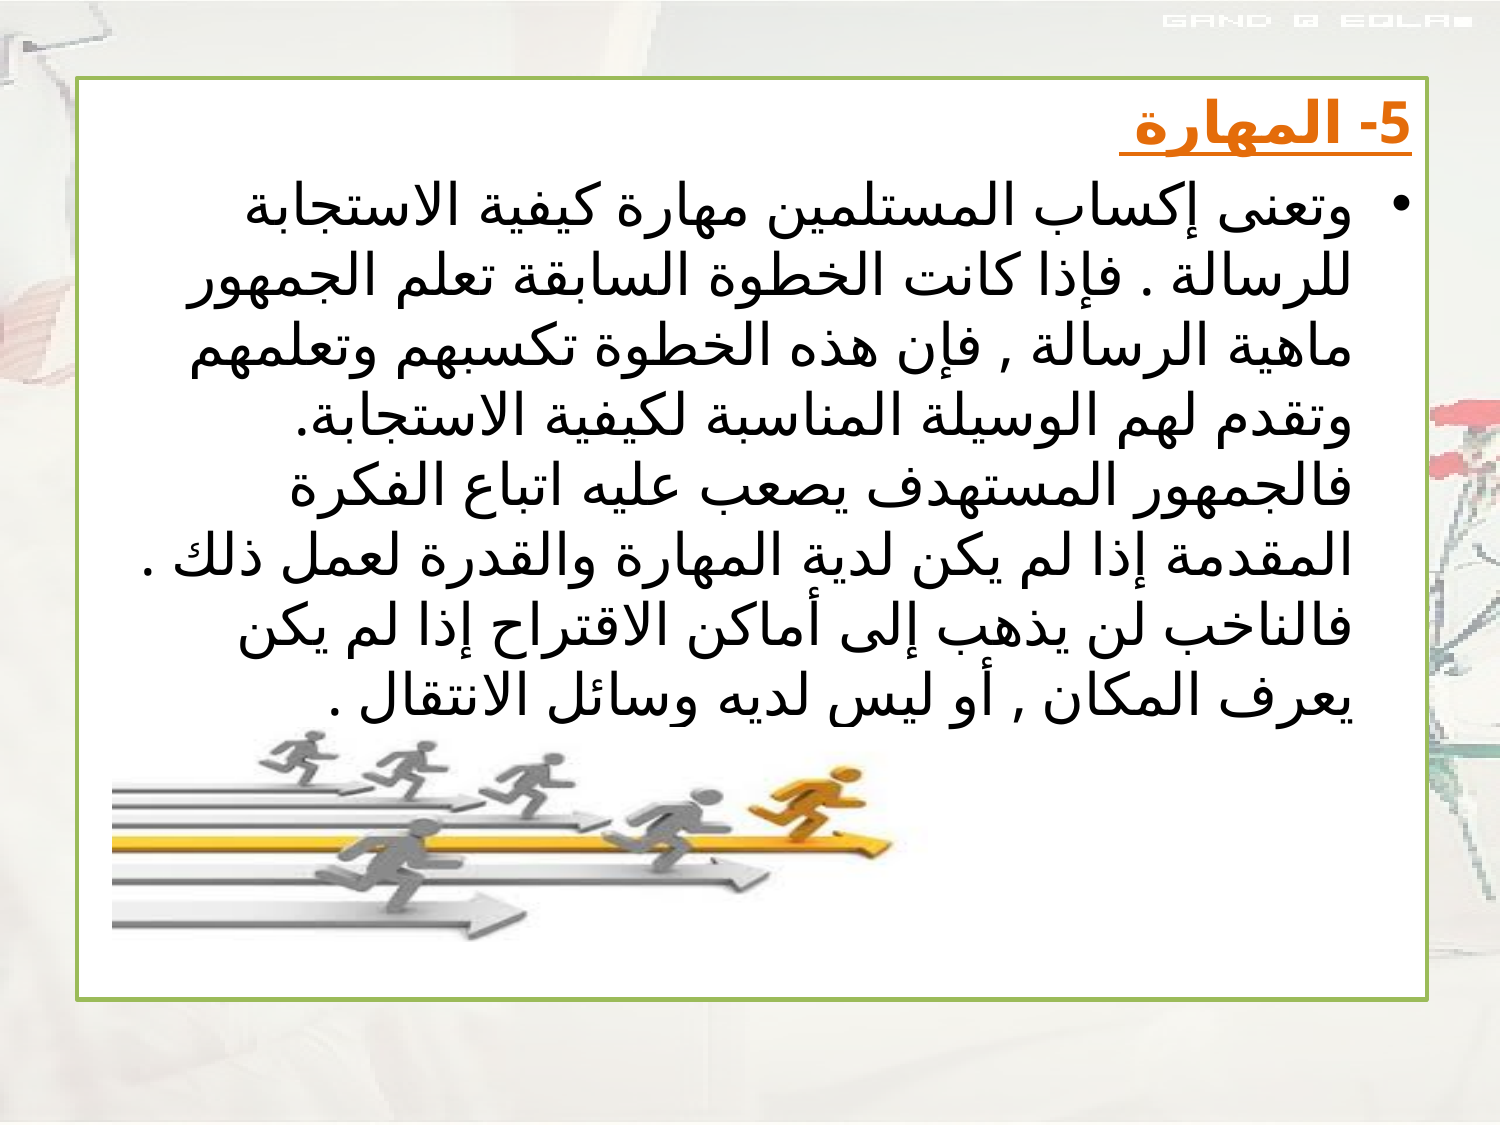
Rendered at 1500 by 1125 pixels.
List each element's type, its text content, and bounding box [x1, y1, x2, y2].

list 5- المهارة وتعنى إكساب المستلمين مهارة كيفية الاستجابة للرسالة . فإذا كانت الخطوة السابقة تعلم الجمهور ماهية الرسالة , فإن هذه الخطوة تكسبهم وتعلمهم وتقدم لهم الوسيلة المناسبة لكيفية الاستجابة. فالجمهور المستهدف يصعب عليه اتباع الفكرة المقدمة إذا لم يكن لدية المهارة والقدرة لعمل ذلك . فالناخب لن يذهب إلى أماكن الاقتراح إذا لم يكن يعرف المكان , أو ليس لديه وسائل الانتقال . [75, 76, 1429, 1002]
picture [111, 727, 928, 943]
